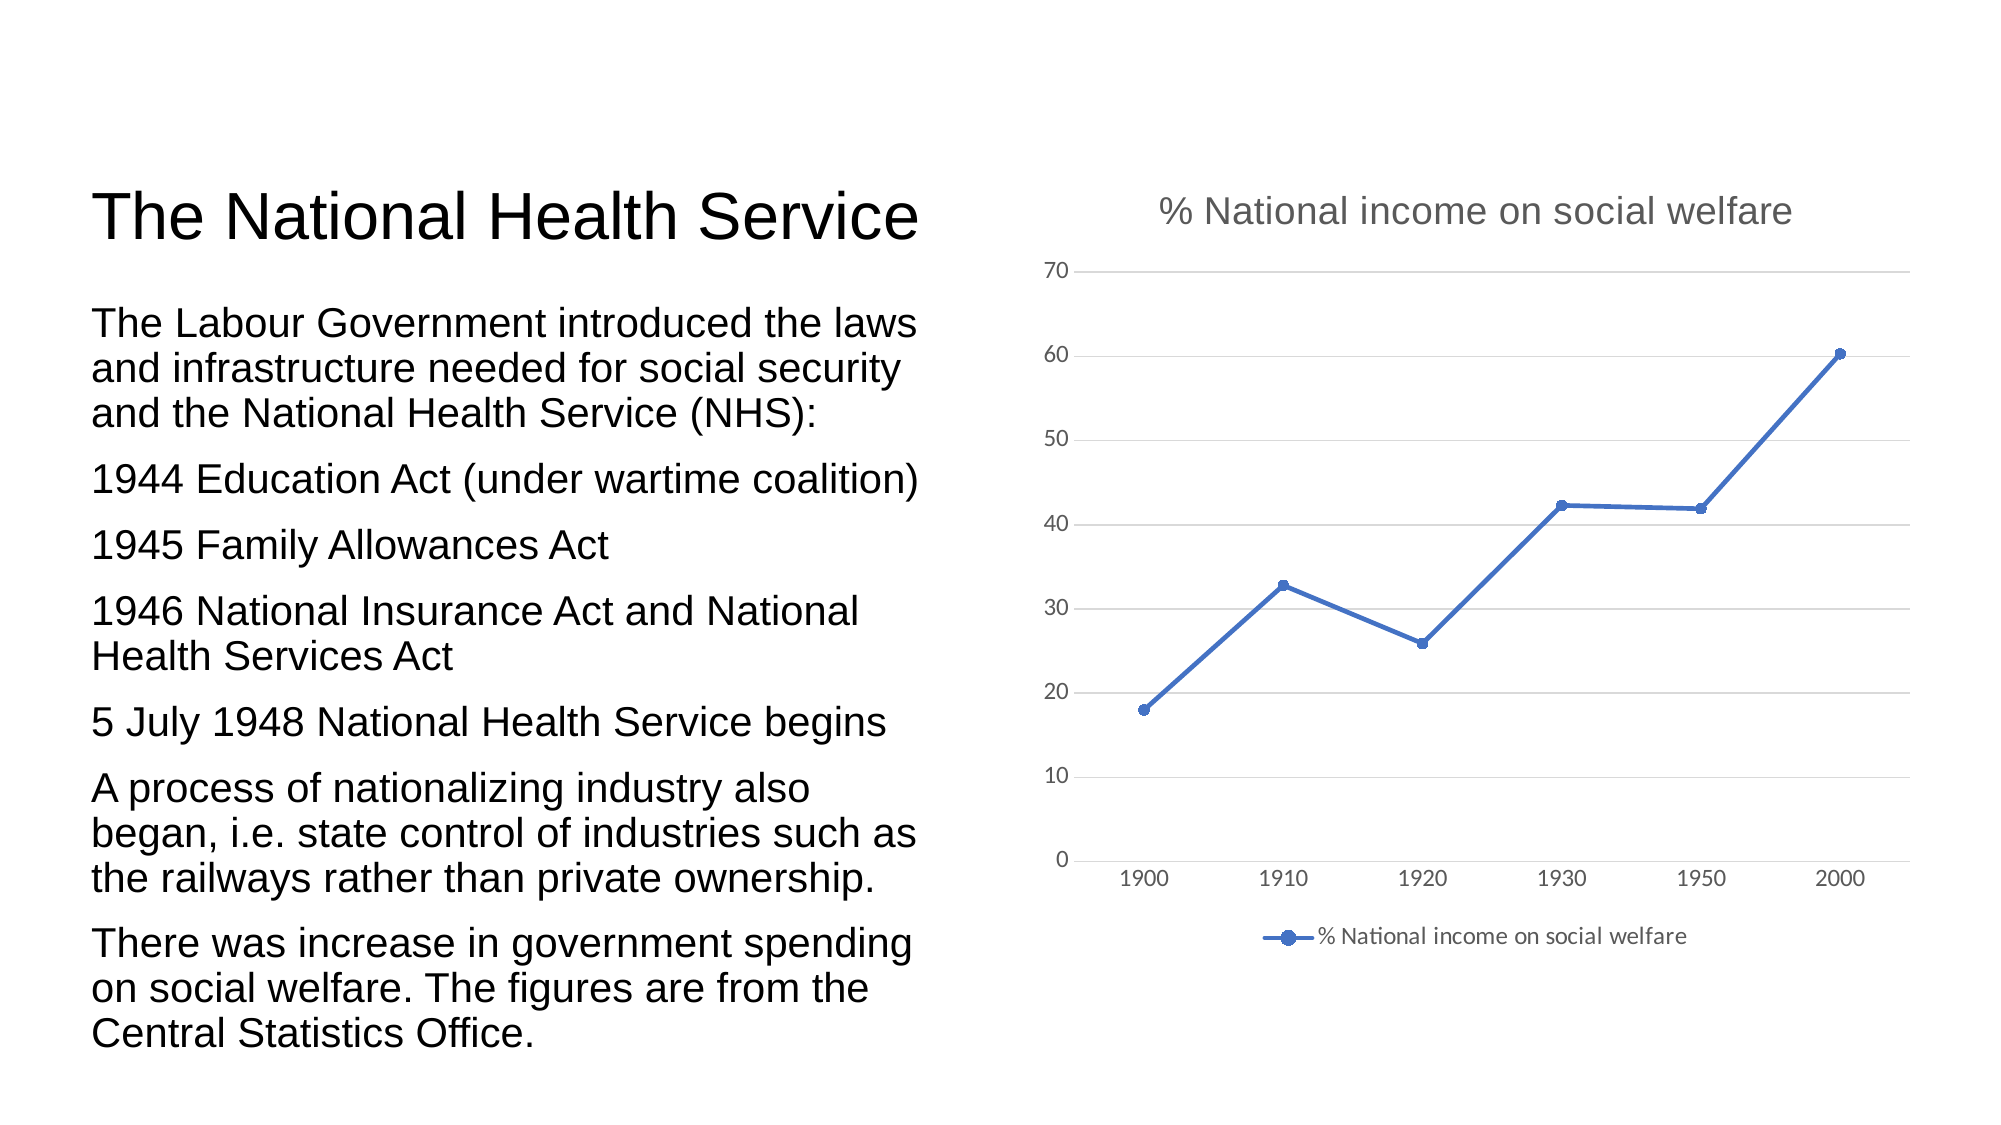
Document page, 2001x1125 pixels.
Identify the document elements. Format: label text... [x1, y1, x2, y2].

list The Labour Government introduced the laws and infrastructure needed for social security and the National Health Service (NHS): 1944 Education Act (under wartime coalition) 1945 Family Allowances Act 1946 National Insurance Act and National Health Services Act 5 July 1948 National Health Service begins A process of nationalizing industry also began, i.e. state control of industries such as the railways rather than private ownership. There was increase in government spending on social welfare. The figures are from the Central Statistics Office. [76, 294, 963, 1072]
chart [1025, 152, 1928, 957]
title The National Health Service [76, 75, 963, 262]
